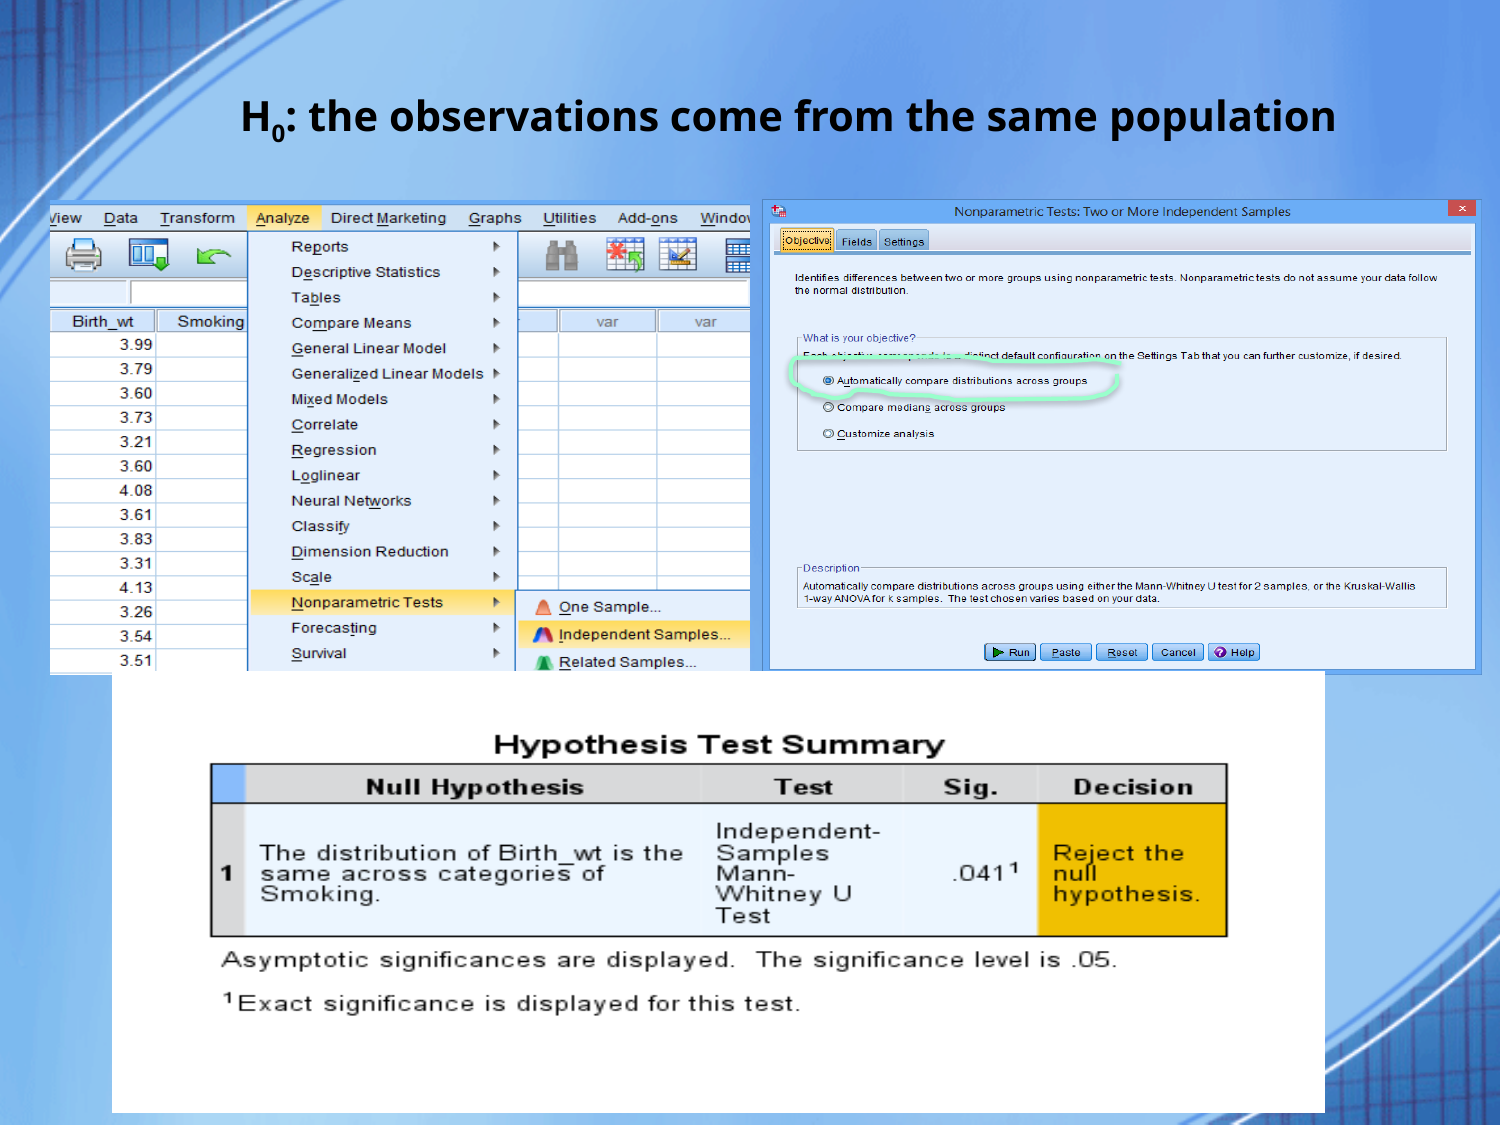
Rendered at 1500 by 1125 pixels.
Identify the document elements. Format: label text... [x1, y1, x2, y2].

text_box H0: the observations come from the same population [224, 82, 1438, 155]
picture [0, 0, 1500, 1125]
